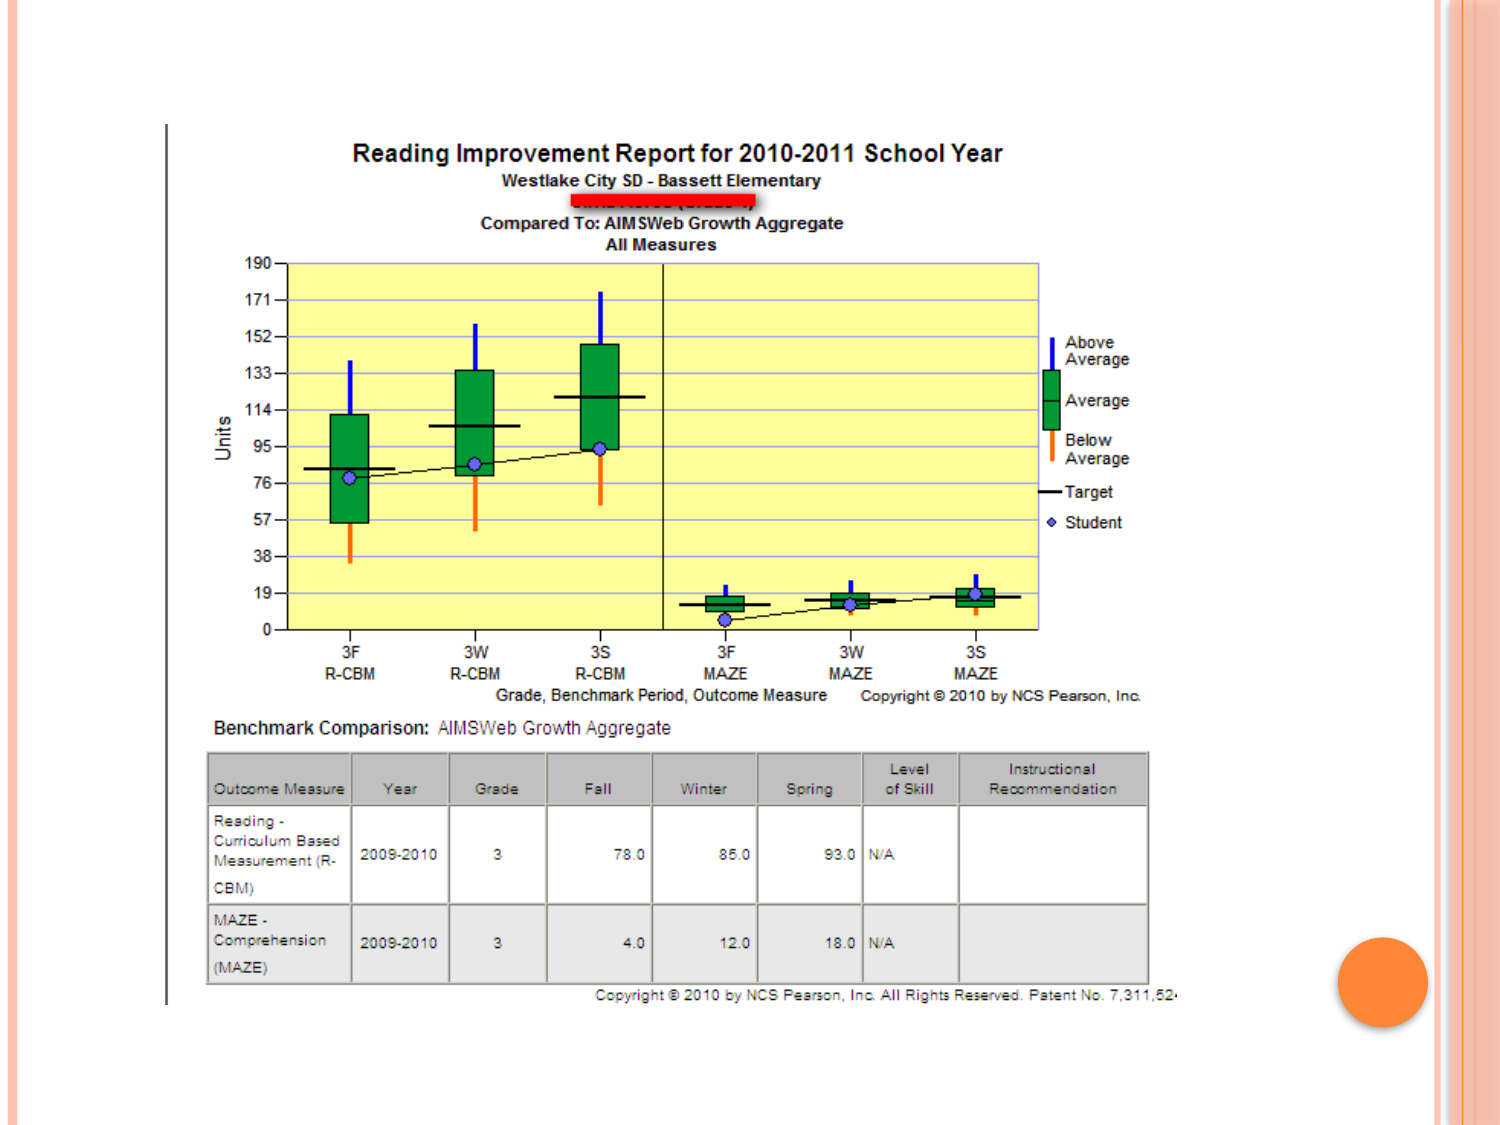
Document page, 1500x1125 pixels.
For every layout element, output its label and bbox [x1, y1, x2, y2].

list [164, 124, 1178, 1006]
